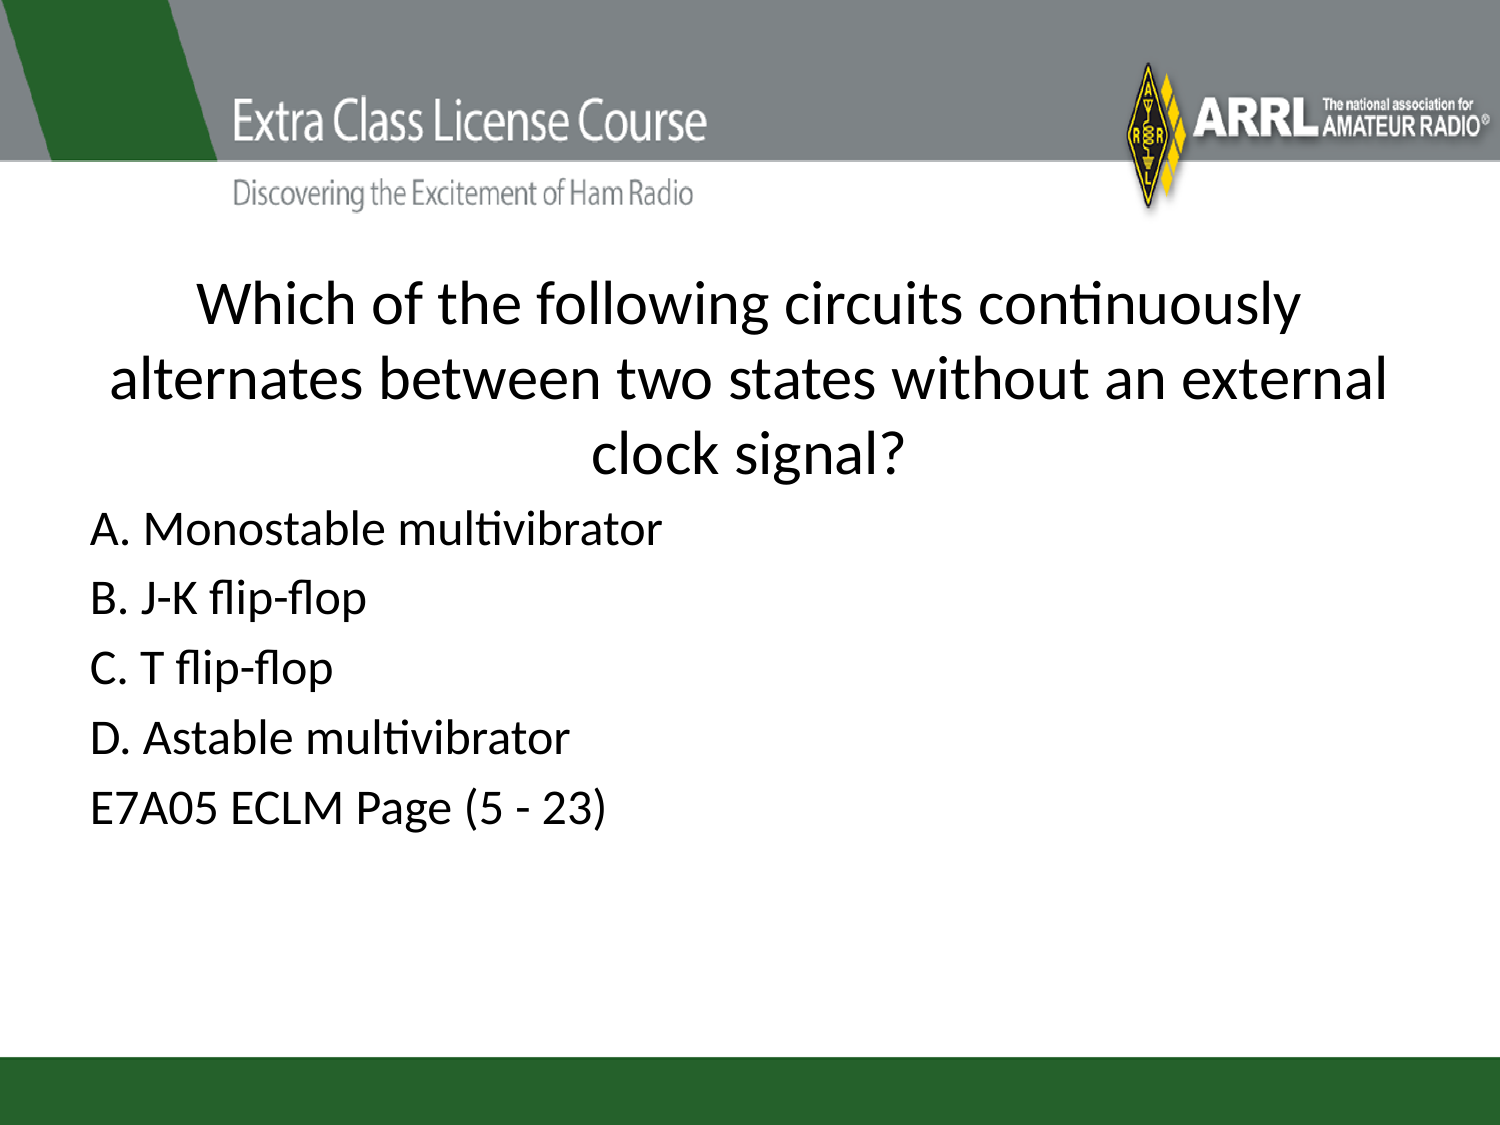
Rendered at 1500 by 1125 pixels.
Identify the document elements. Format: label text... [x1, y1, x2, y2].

title Which of the following circuits continuously alternates between two states without an external clock signal? [75, 254, 1425, 435]
list A. Monostable multivibrator B. J-K flip-flop C. T flip-flop D. Astable multivibrator E7A05 ECLM Page (5 - 23) [75, 487, 1425, 1005]
picture [0, 0, 1500, 1125]
